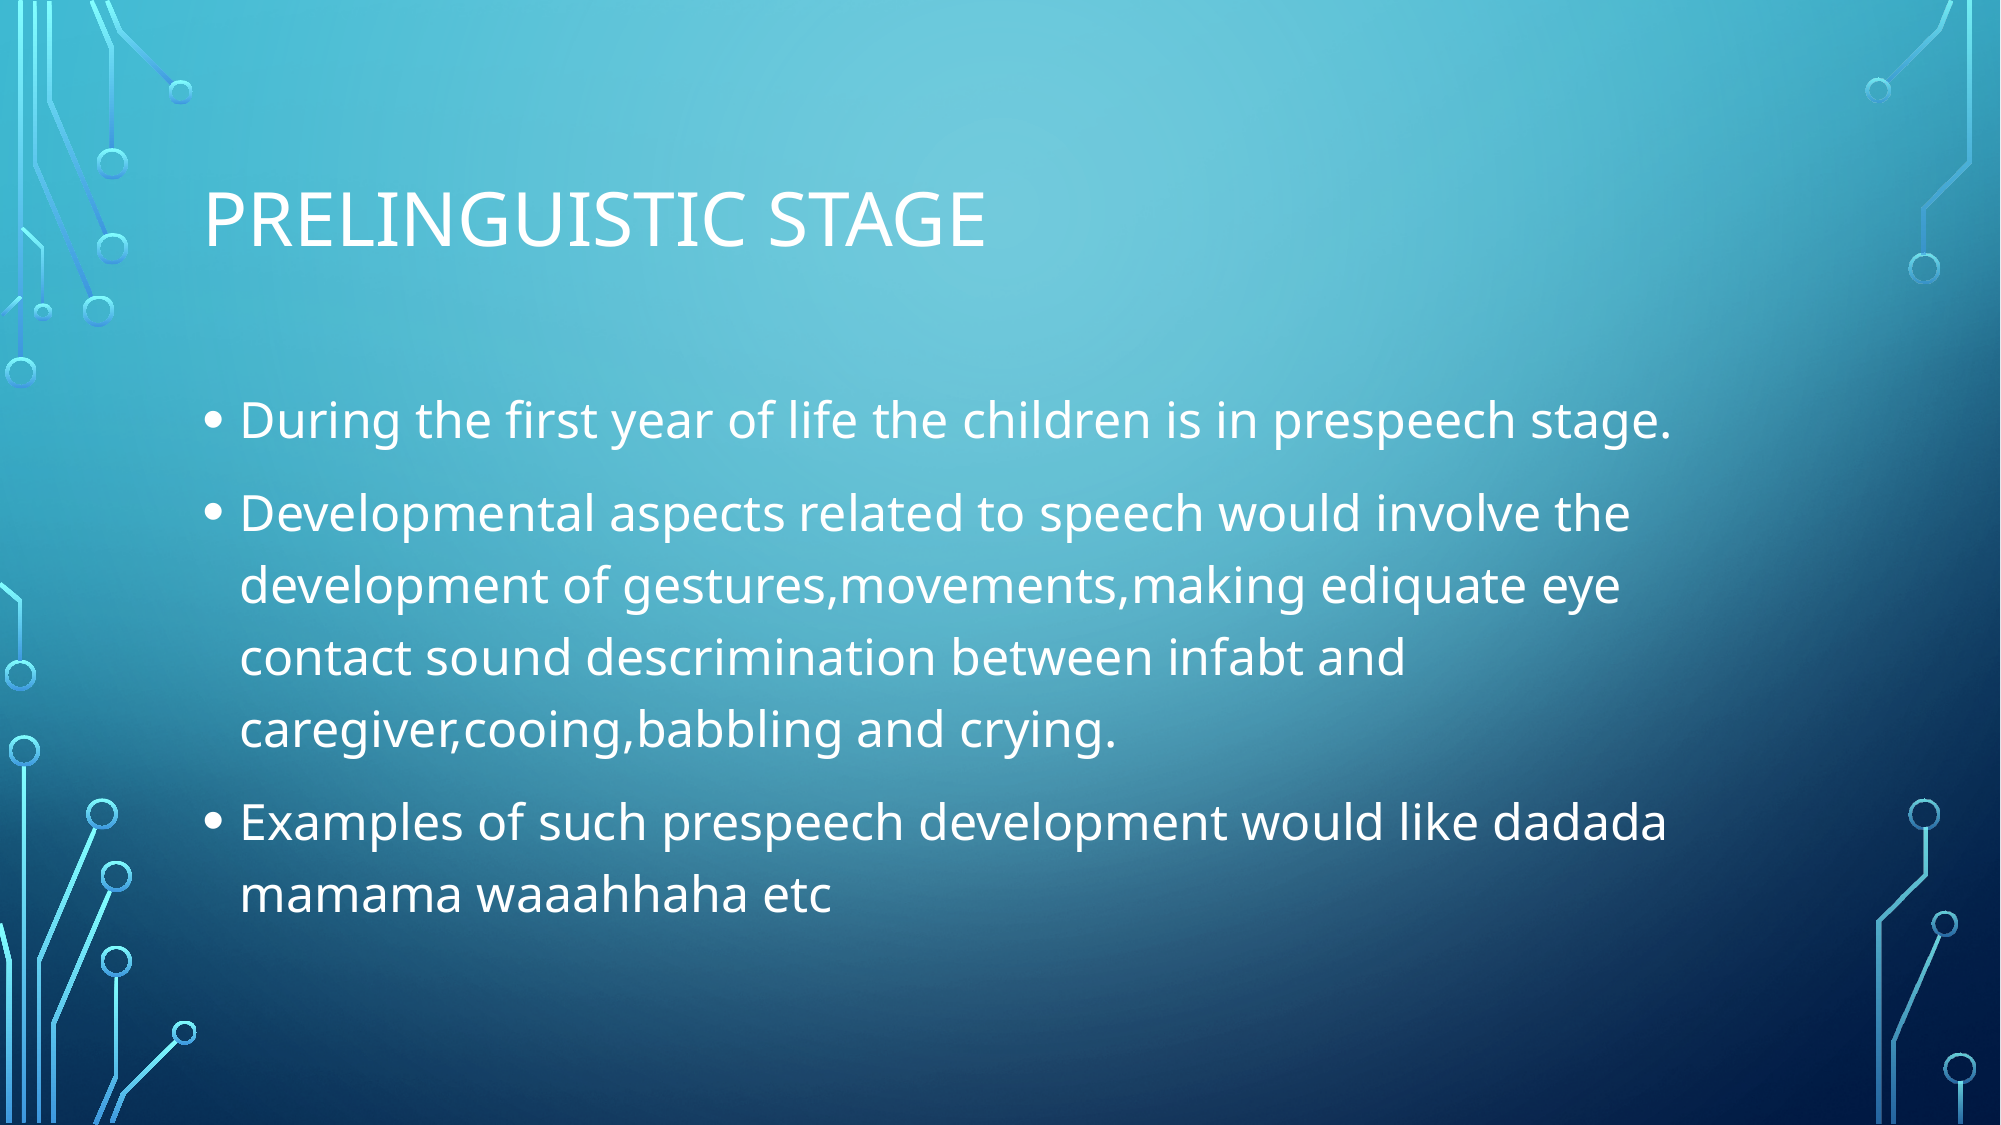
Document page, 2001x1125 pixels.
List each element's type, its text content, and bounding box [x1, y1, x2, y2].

list During the first year of life the children is in prespeech stage. Developmental aspects related to speech would involve the development of gestures,movements,making ediquate eye contact sound descrimination between infabt and caregiver,cooing,babbling and crying. Examples of such prespeech development would like dadada mamama waaahhaha etc [187, 369, 1813, 950]
title Prelinguistic stage [187, 101, 1813, 344]
